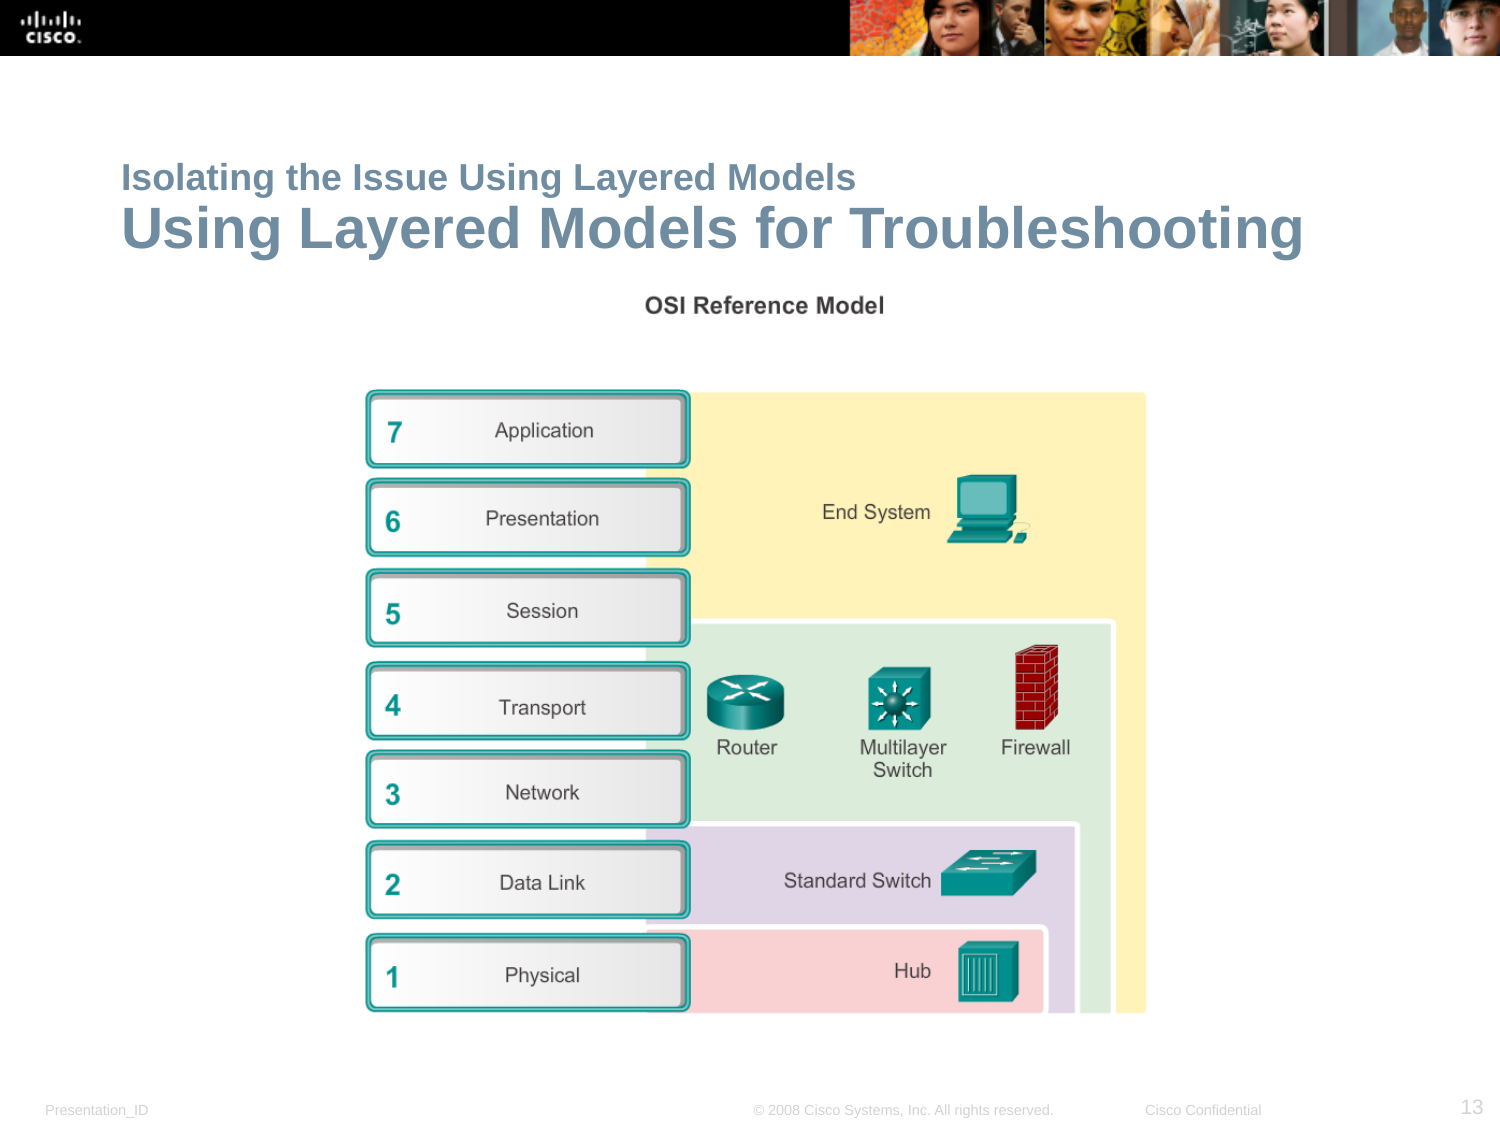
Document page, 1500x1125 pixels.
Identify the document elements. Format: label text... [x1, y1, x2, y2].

picture [0, 0, 1500, 56]
title Isolating the Issue Using Layered Models Using Layered Models for Troubleshooting [107, 130, 1444, 269]
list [107, 288, 1411, 1022]
